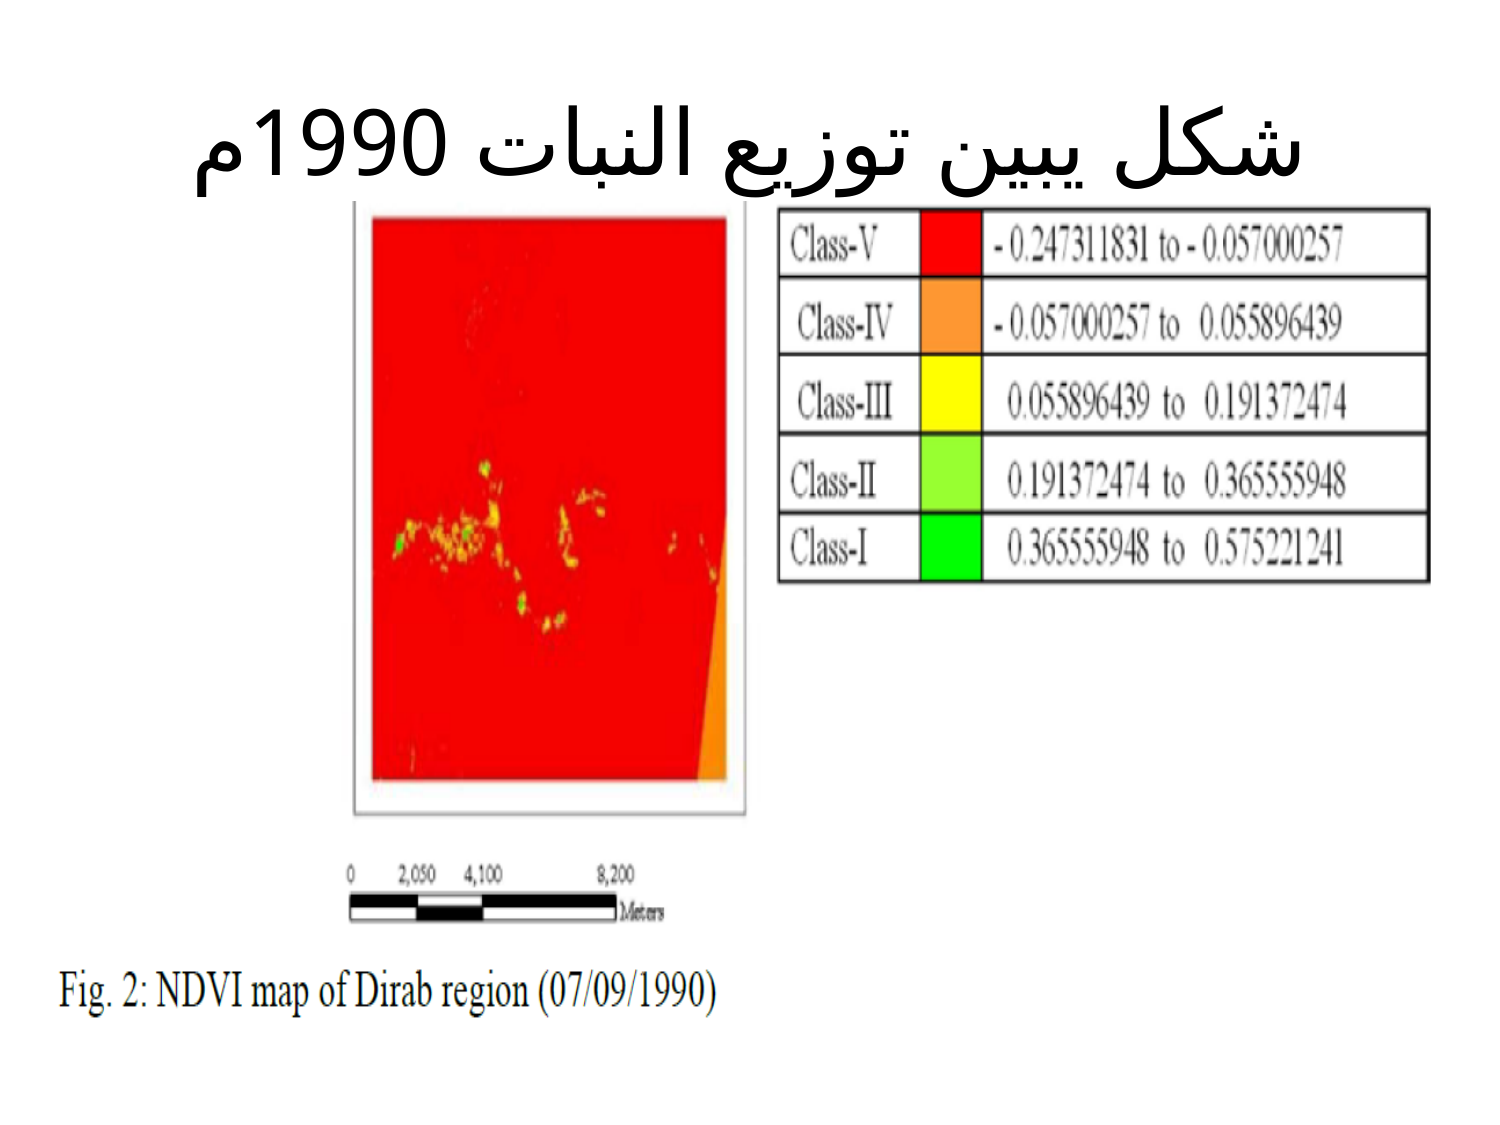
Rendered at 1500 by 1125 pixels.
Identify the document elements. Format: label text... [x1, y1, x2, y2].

picture [52, 201, 1448, 1048]
title شكل يبين توزيع النبات 1990م [75, 45, 1425, 199]
